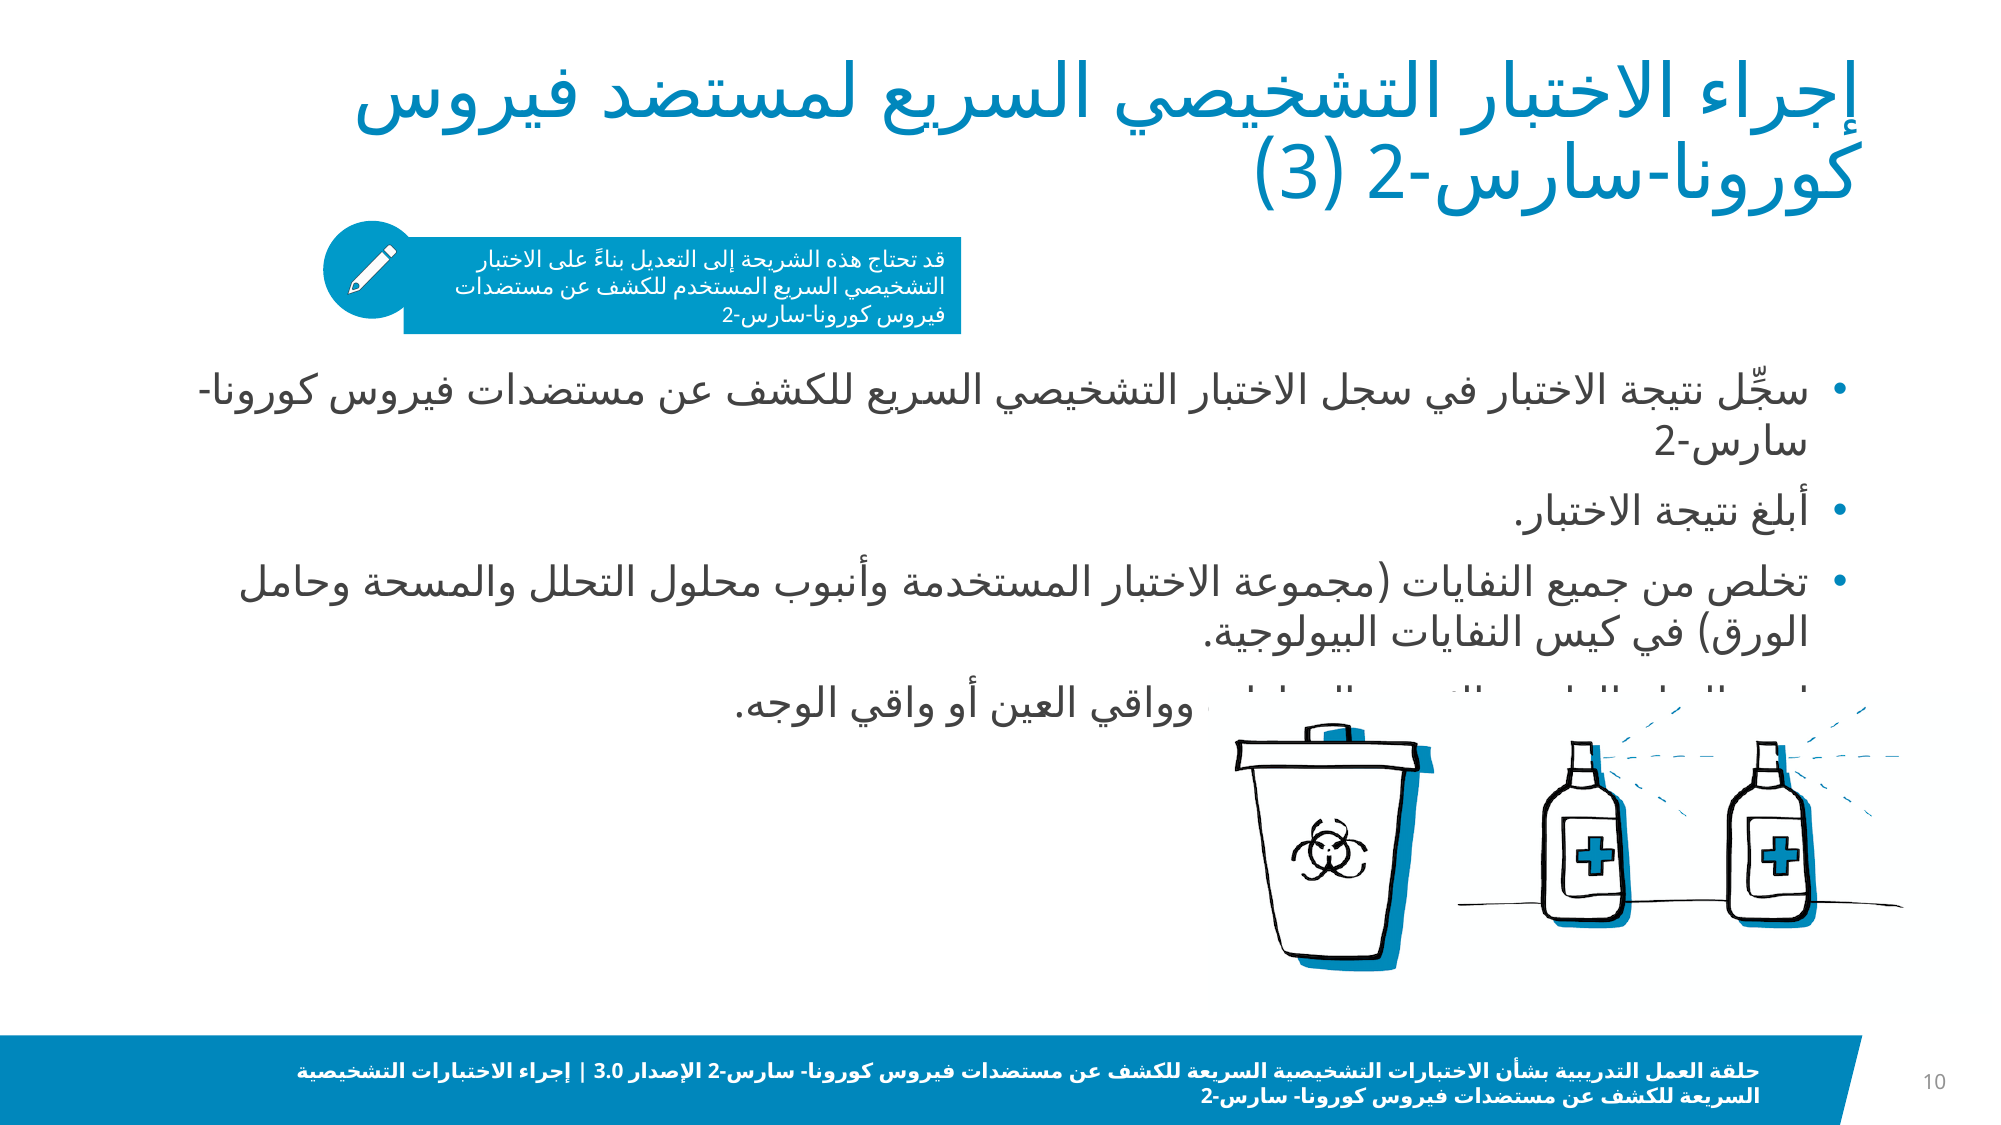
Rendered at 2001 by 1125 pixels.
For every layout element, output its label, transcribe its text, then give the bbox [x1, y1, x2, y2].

slide_number 10 [1862, 1035, 1947, 1125]
title إجراء الاختبار التشخيصي السريع لمستضد فيروس كورونا-سارس-2 (3) [137, 59, 1863, 215]
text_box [323, 220, 962, 319]
picture [1208, 691, 1992, 1014]
list سجِّل نتيجة الاختبار في سجل الاختبار التشخيصي السريع للكشف عن مستضدات فيروس كورونا-سارس-2 أبلغ نتيجة الاختبار. تخلص من جميع النفايات (مجموعة الاختبار المستخدمة وأنبوب محلول التحلل والمسحة وحامل الورق) في كيس النفايات البيولوجية. انزع القناع الطبي والثوب والقفازات وواقي العين أو واقي الوجه. نظِّف يديك. [137, 284, 1863, 1014]
footer حلقة العمل التدريبية بشأن الاختبارات التشخيصية السريعة للكشف عن مستضدات فيروس كورونا- سارس-2 الإصدار 3.0 | إجراء الاختبارات التشخيصية السريعة للكشف عن مستضدات فيروس كورونا- سارس-2 [239, 1041, 1761, 1124]
